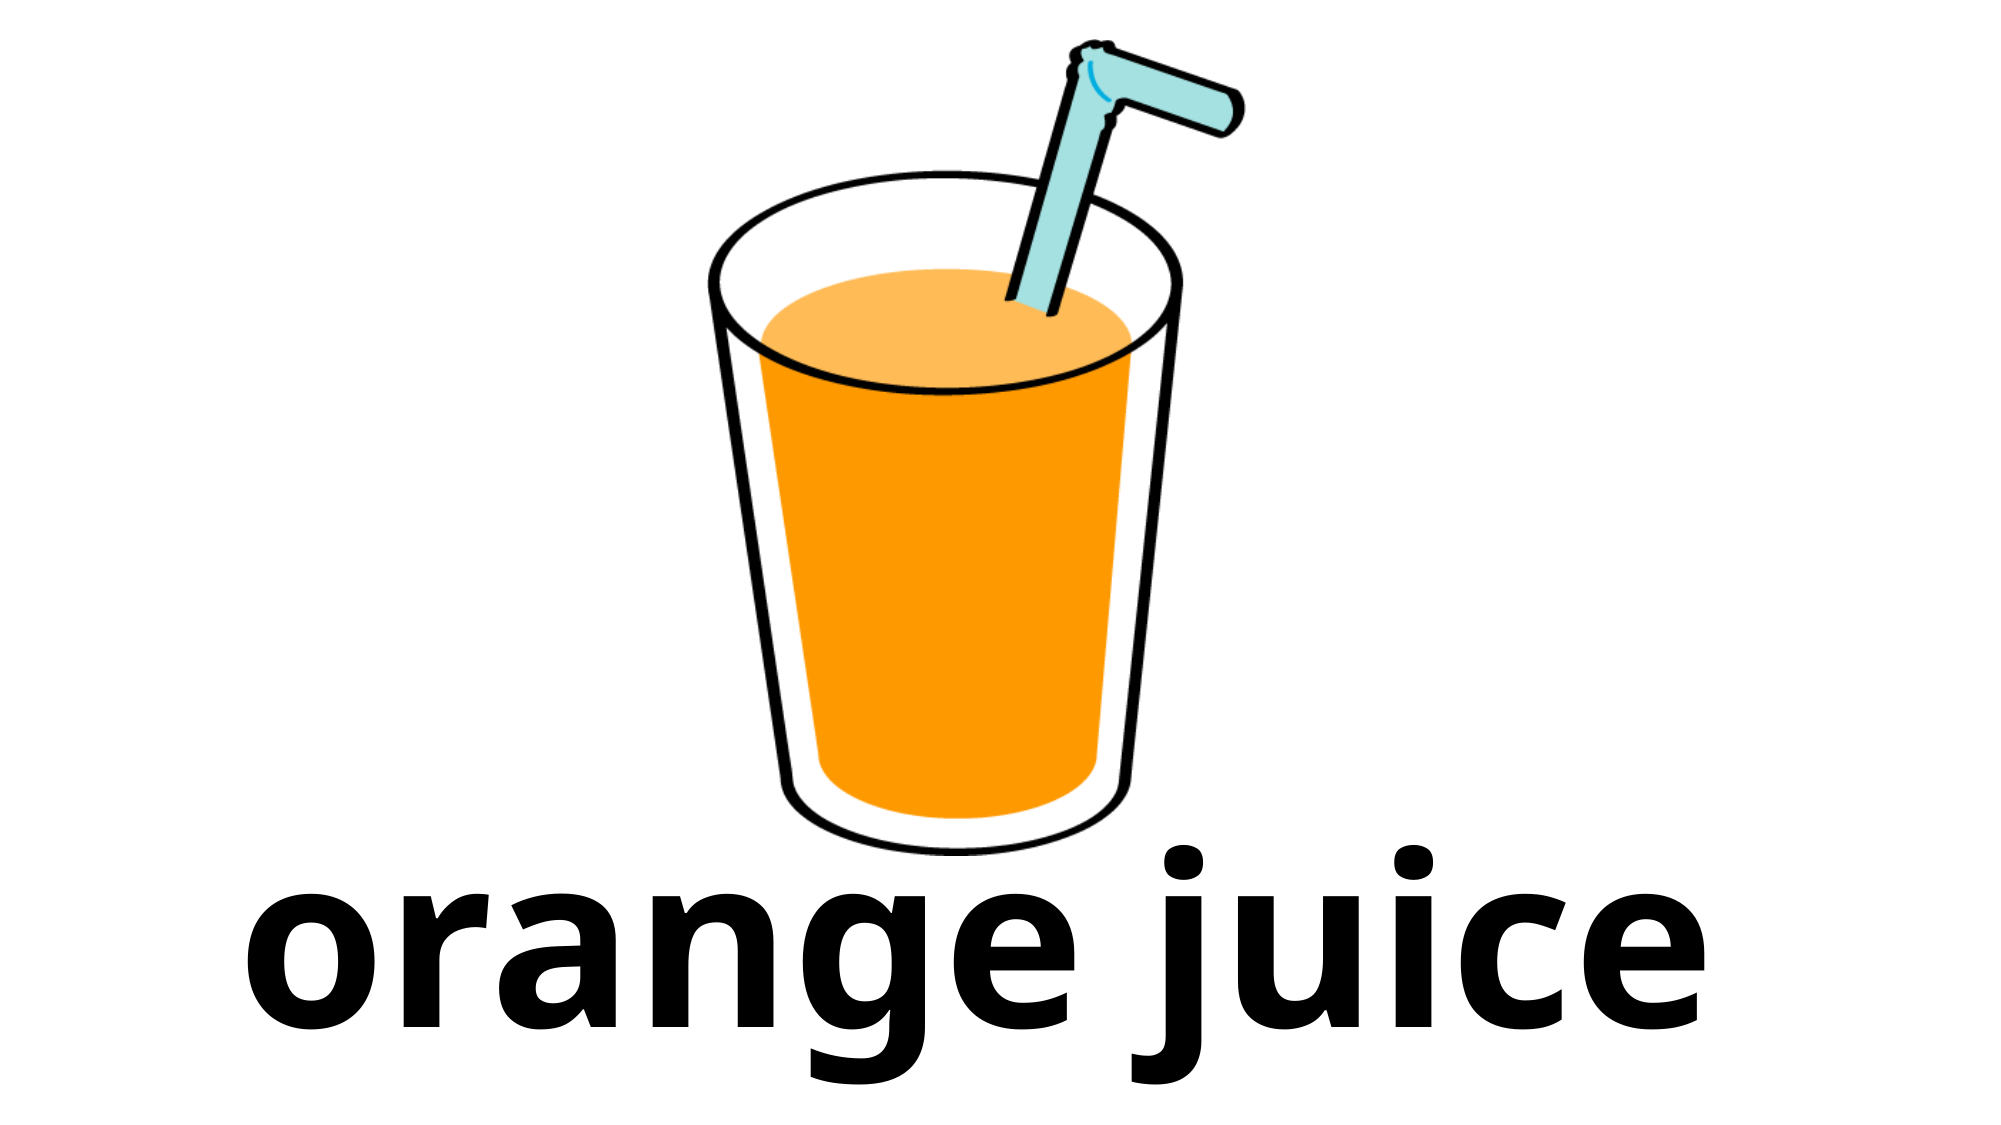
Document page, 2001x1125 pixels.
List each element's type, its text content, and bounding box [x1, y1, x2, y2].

picture [707, 39, 1246, 856]
text_box orange juice [222, 780, 1731, 1083]
